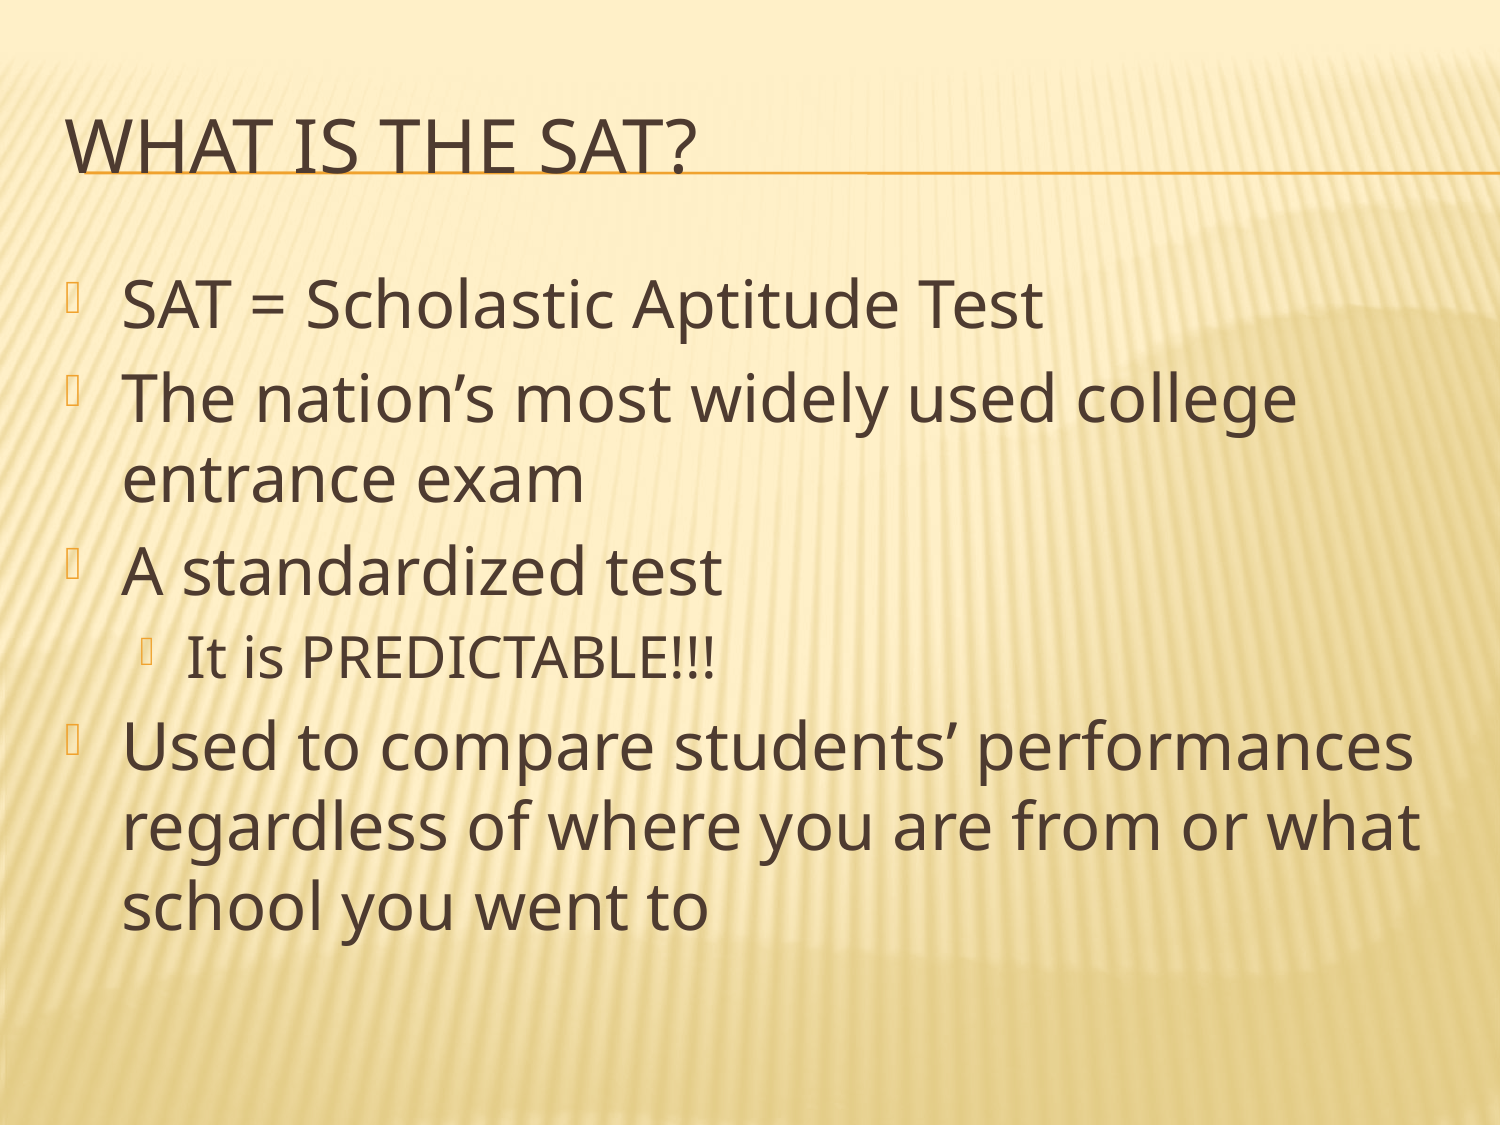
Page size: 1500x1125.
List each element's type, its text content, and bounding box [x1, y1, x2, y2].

list SAT = Scholastic Aptitude Test The nation’s most widely used college entrance exam A standardized test It is PREDICTABLE!!! Used to compare students’ performances regardless of where you are from or what school you went to [50, 254, 1475, 998]
title What is the SAT? [50, 75, 1475, 213]
